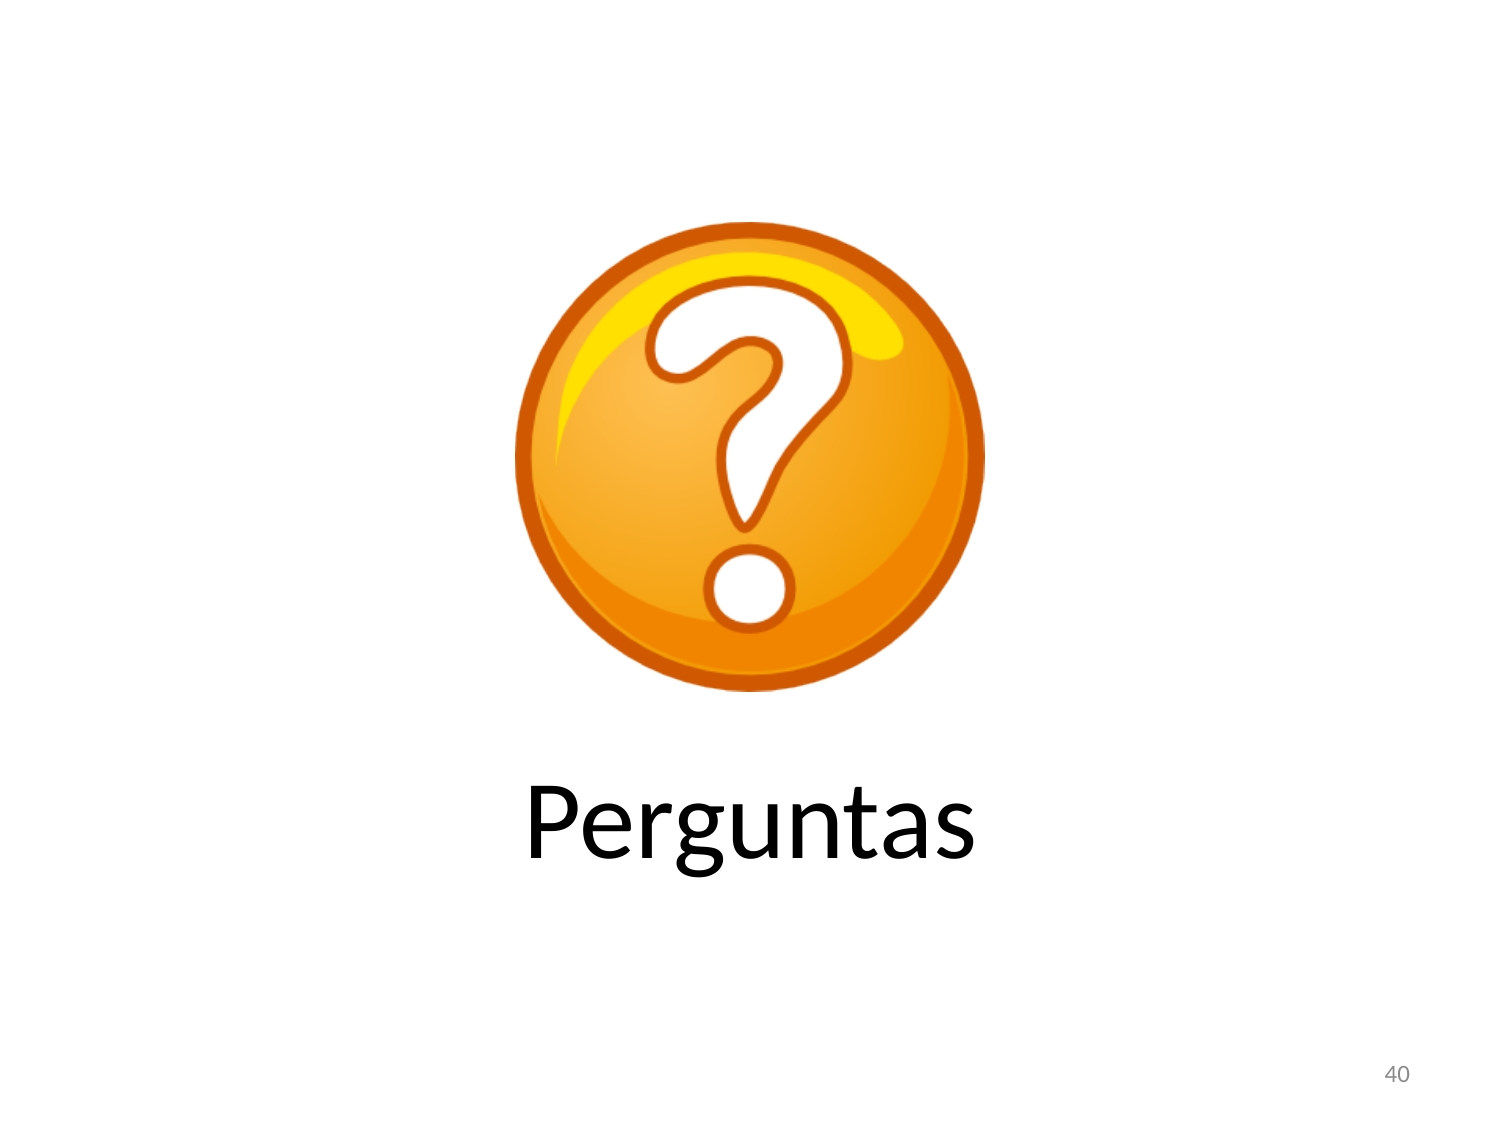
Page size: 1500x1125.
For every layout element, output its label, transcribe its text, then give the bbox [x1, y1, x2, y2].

text_box Perguntas [509, 738, 993, 888]
slide_number 40 [1074, 1042, 1425, 1103]
picture [515, 222, 985, 692]
